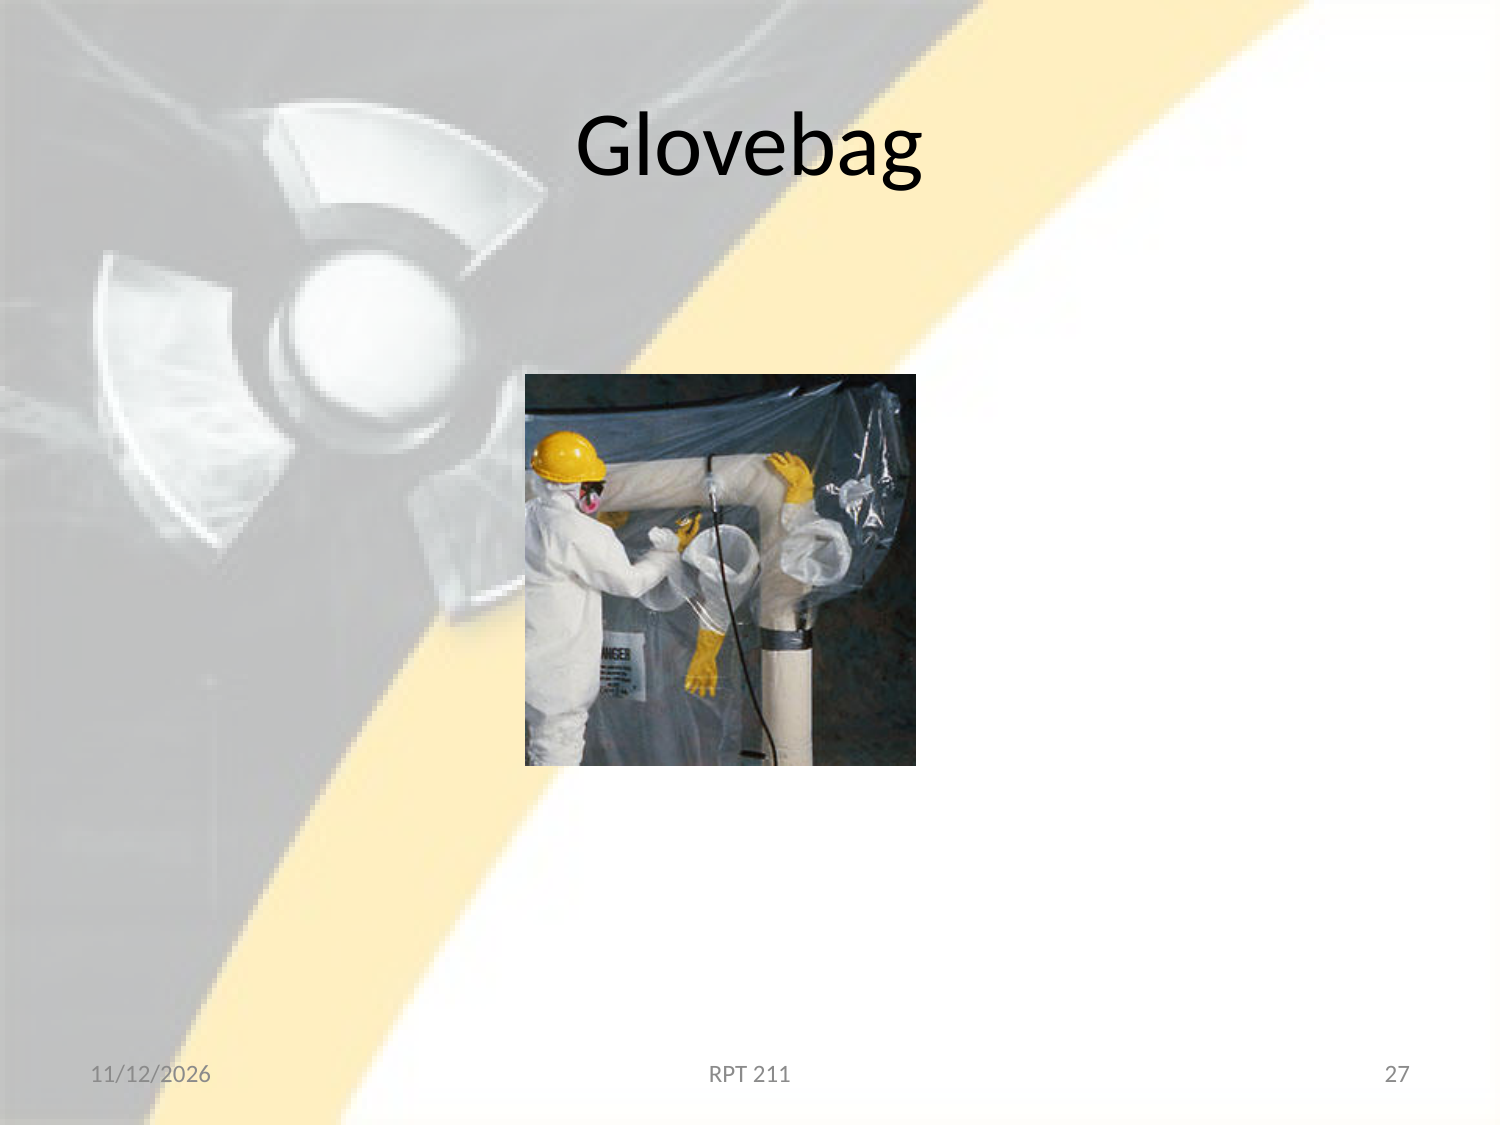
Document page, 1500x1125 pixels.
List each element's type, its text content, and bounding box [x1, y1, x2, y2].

slide_number 27 [1074, 1042, 1425, 1103]
title Glovebag [75, 45, 1425, 233]
footer RPT 211 [512, 1042, 988, 1103]
picture [524, 374, 916, 766]
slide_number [75, 1042, 425, 1103]
